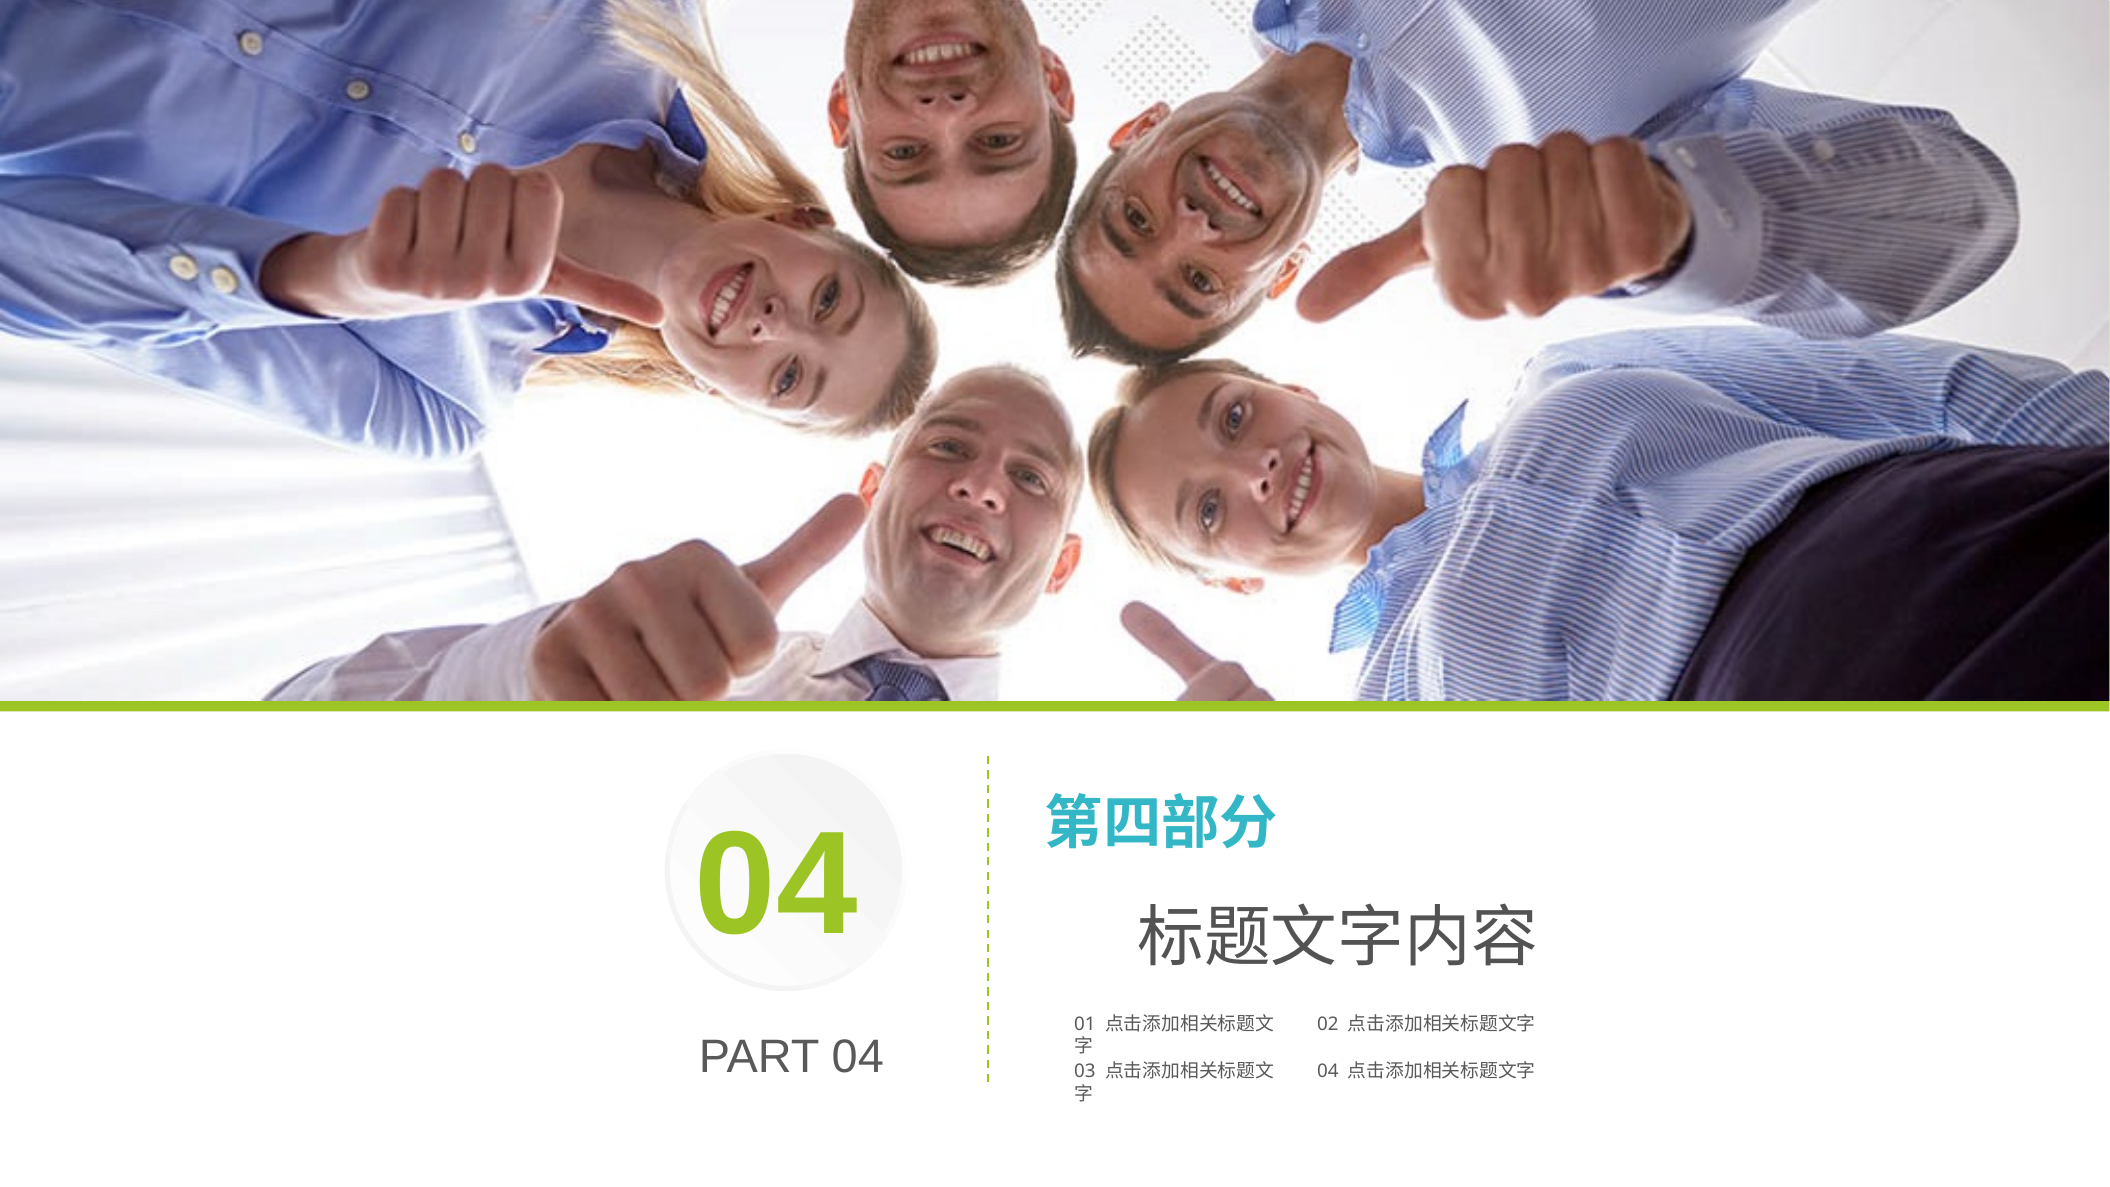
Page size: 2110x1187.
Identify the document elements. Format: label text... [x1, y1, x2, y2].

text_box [664, 748, 908, 991]
text_box [0, 702, 2110, 712]
text_box 01 点击添加相关标题文字 [1060, 1004, 1306, 1052]
text_box PART 04 [698, 1025, 908, 1082]
text_box 第四部分 标题文字内容 [1011, 777, 1568, 989]
text_box 02 点击添加相关标题文字 [1303, 1004, 1560, 1042]
text_box 03 点击添加相关标题文字 [1060, 1052, 1306, 1112]
text_box 04 点击添加相关标题文字 [1303, 1052, 1560, 1089]
text_box [0, 0, 2110, 702]
